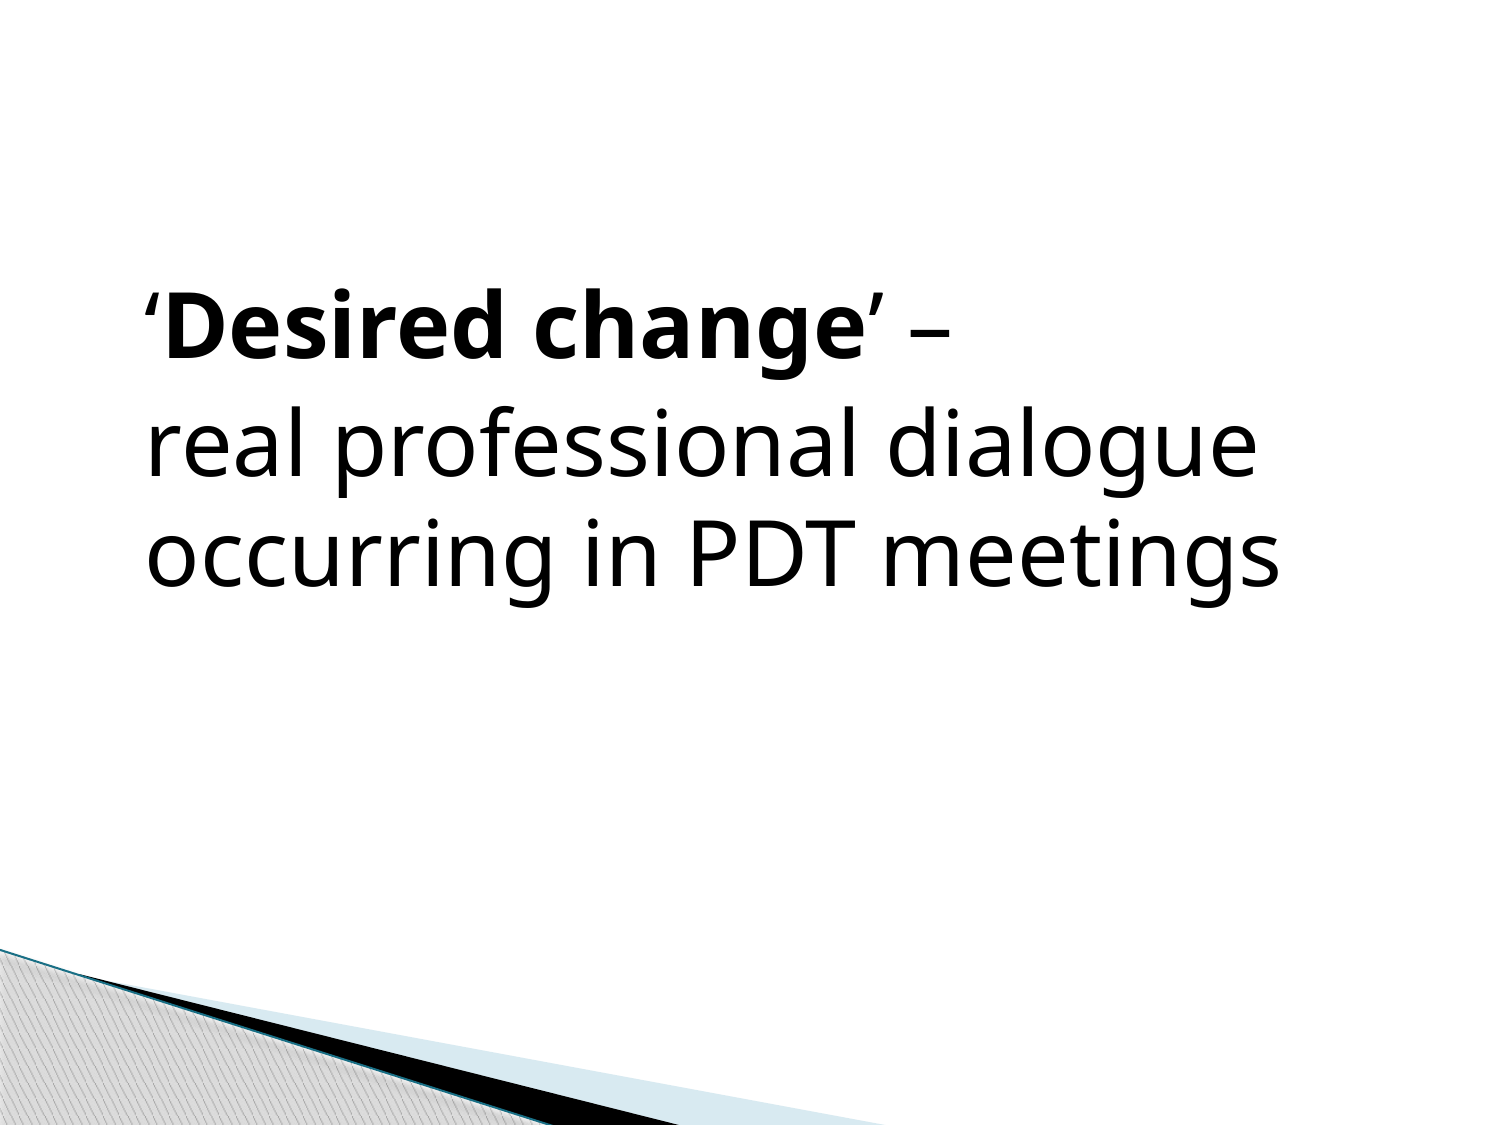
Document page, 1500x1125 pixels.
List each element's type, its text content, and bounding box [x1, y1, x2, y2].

list ‘Desired change’ – real professional dialogue occurring in PDT meetings [70, 140, 1421, 883]
